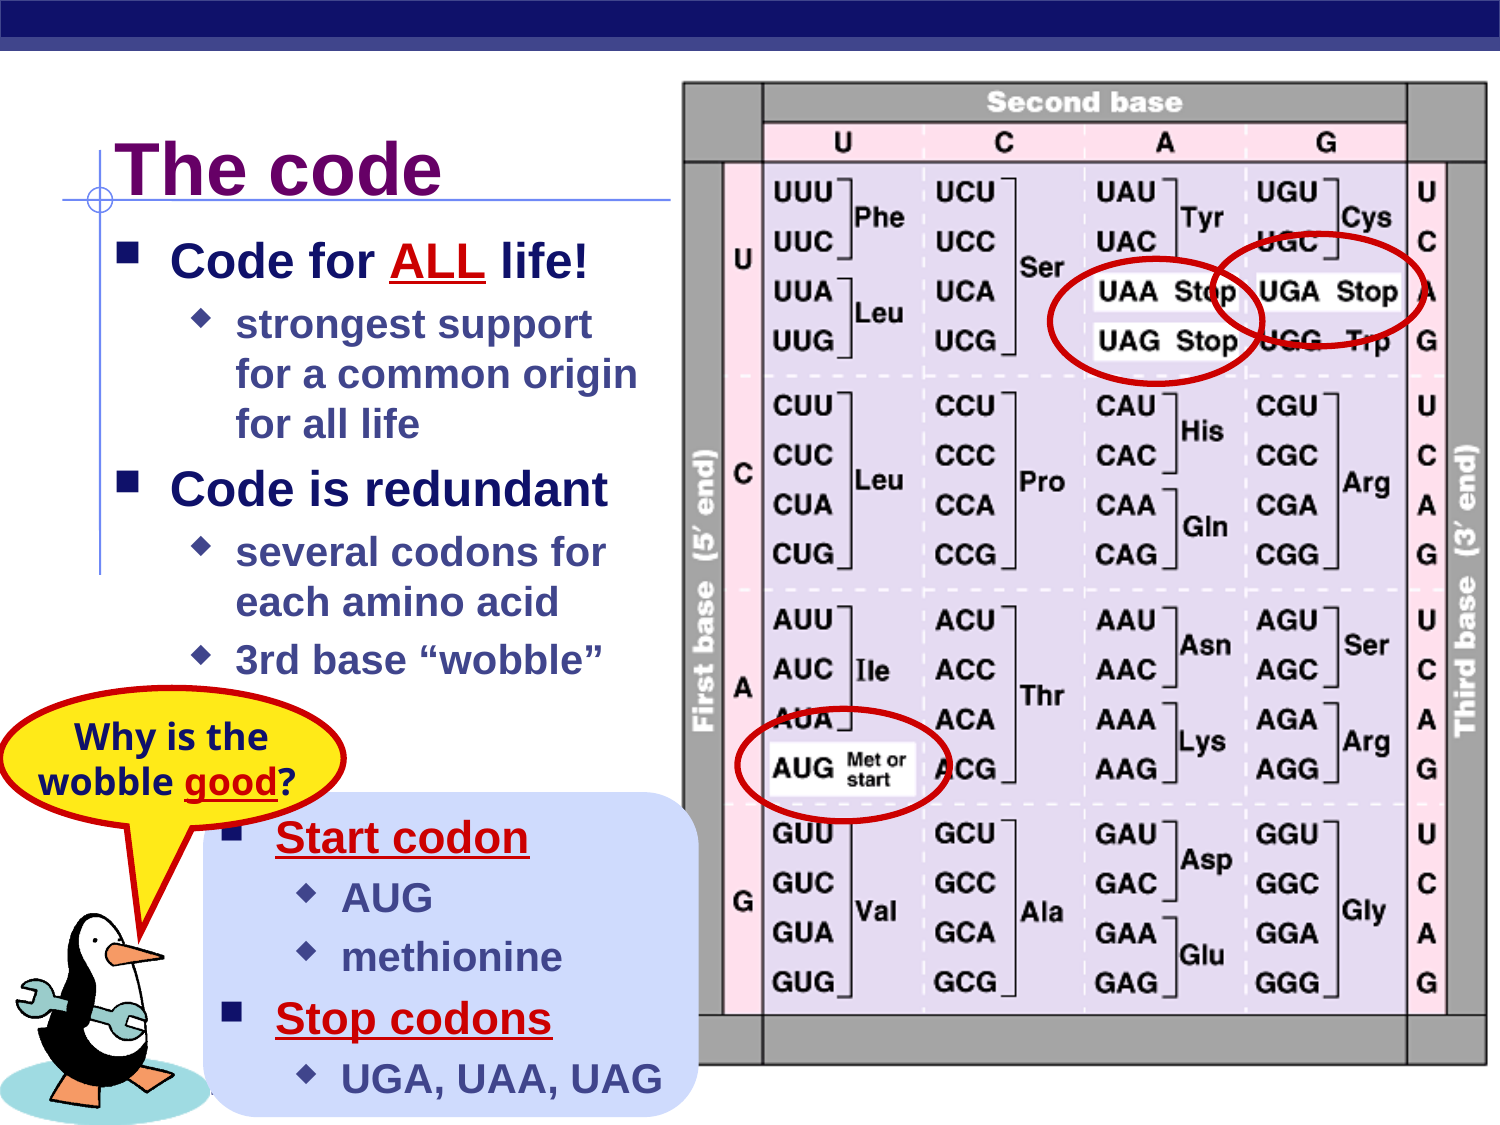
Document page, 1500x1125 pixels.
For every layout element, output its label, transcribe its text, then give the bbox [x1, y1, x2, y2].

list Code for ALL life! strongest support for a common origin for all life Code is redundant several codons for each amino acid 3rd base “wobble” [98, 220, 665, 725]
text_box Why is the wobble good? [0, 687, 344, 910]
picture [670, 71, 1500, 1072]
text_box Start codon AUG methionine Stop codons UGA, UAA, UAG [203, 792, 697, 1118]
picture [0, 912, 210, 1125]
title The code [99, 112, 665, 220]
